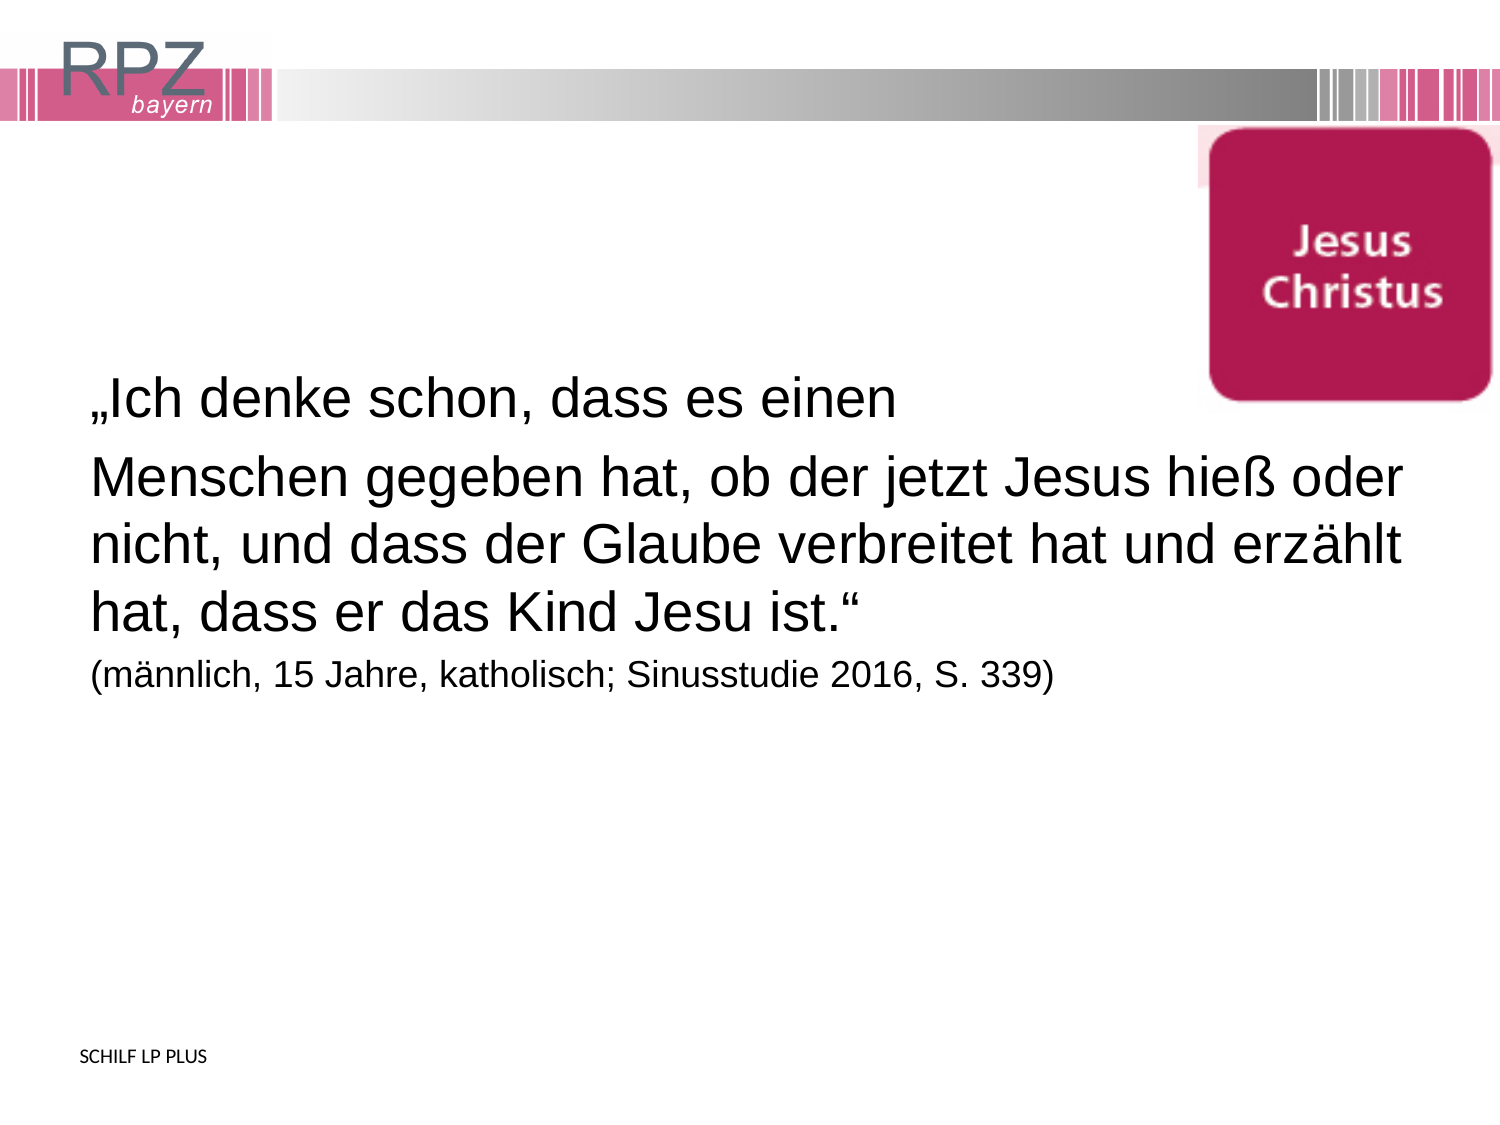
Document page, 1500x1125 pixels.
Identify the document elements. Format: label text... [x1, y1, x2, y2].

picture [1443, 69, 1500, 121]
list „Ich denke schon, dass es einen Menschen gegeben hat, ob der jetzt Jesus hieß oder nicht, und dass der Glaube verbreitet hat und erzählt hat, dass er das Kind Jesu ist.“ (männlich, 15 Jahre, katholisch; Sinusstudie 2016, S. 339) [75, 262, 1425, 1005]
picture [1380, 69, 1439, 121]
picture [0, 31, 272, 121]
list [1197, 125, 1500, 413]
picture [1319, 69, 1379, 121]
